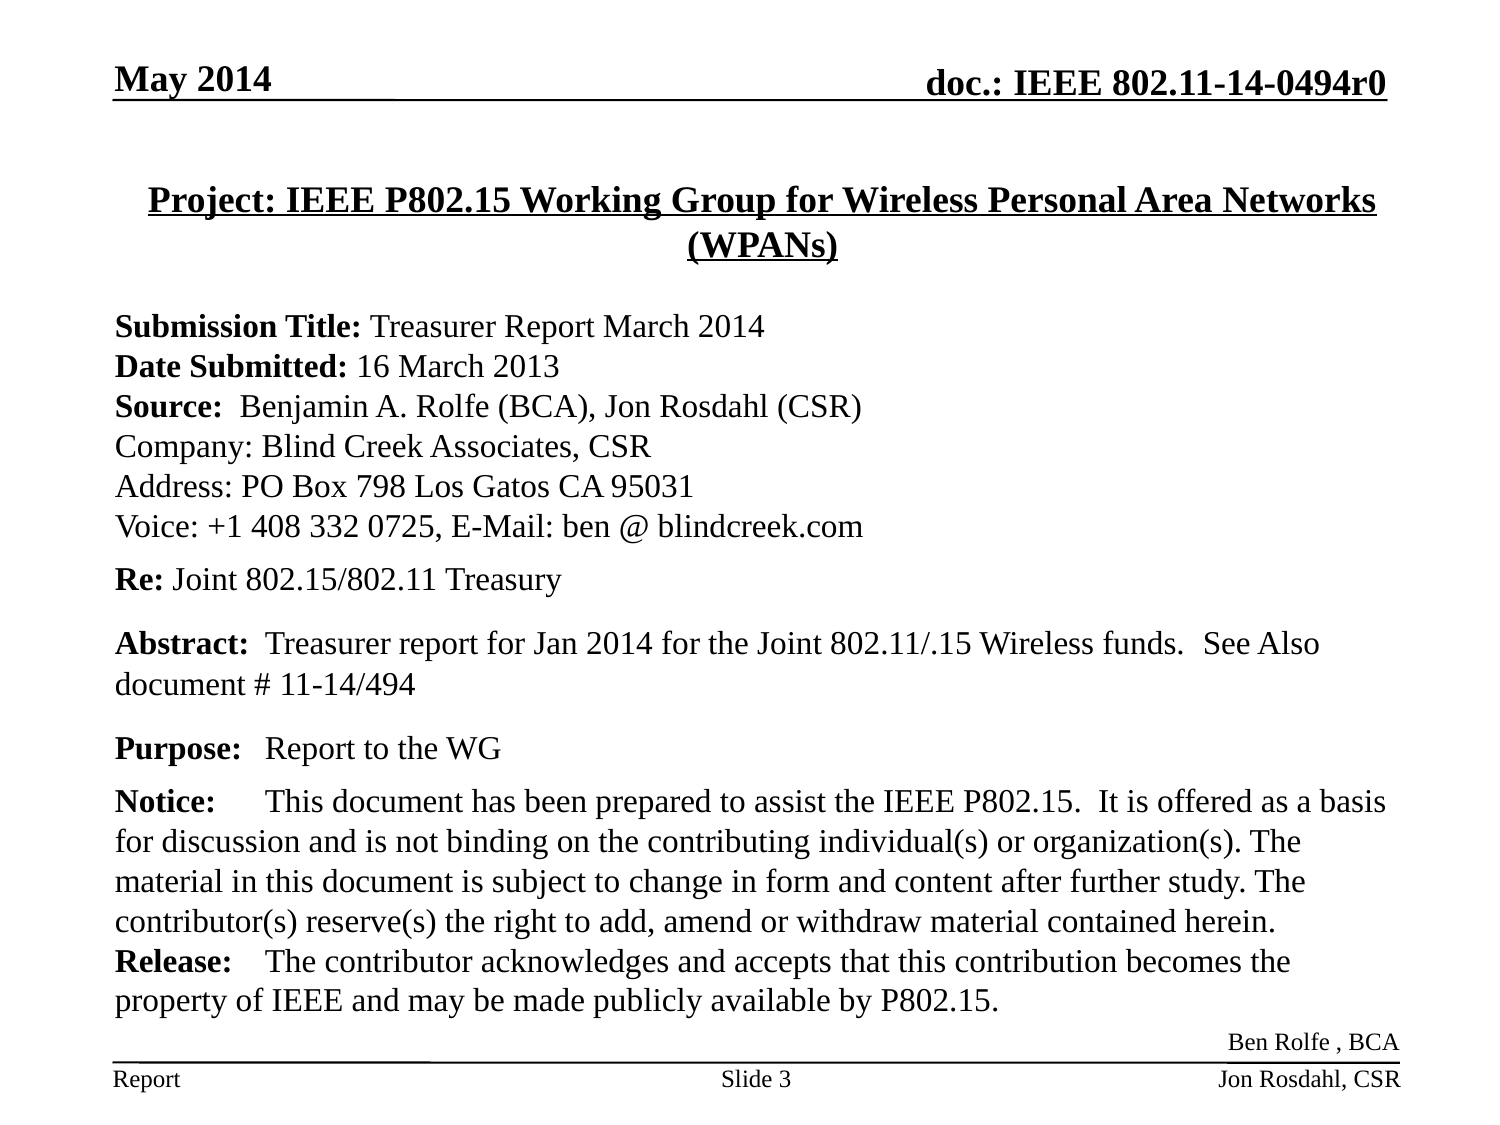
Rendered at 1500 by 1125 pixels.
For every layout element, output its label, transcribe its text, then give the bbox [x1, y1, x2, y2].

text_box Project: IEEE P802.15 Working Group for Wireless Personal Area Networks (WPANs) Submission Title: Treasurer Report March 2014 Date Submitted: 16 March 2013 Source: Benjamin A. Rolfe (BCA), Jon Rosdahl (CSR) Company: Blind Creek Associates, CSR Address: PO Box 798 Los Gatos CA 95031 Voice: +1 408 332 0725, E-Mail: ben @ blindcreek.com Re: Joint 802.15/802.11 Treasury Abstract: Treasurer report for Jan 2014 for the Joint 802.11/.15 Wireless funds. See Also document # 11-14/494 Purpose: Report to the WG Notice: This document has been prepared to assist the IEEE P802.15. It is offered as a basis for discussion and is not binding on the contributing individual(s) or organization(s). The material in this document is subject to change in form and content after further study. The contributor(s) reserve(s) the right to add, amend or withdraw material contained herein. Release: The contributor acknowledges and accepts that this contribution becomes the property of IEEE and may be made publicly available by P802.15. [99, 167, 1425, 1026]
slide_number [114, 54, 423, 100]
text_box Ben Rolfe , BCA [1212, 1025, 1400, 1056]
footer Jon Rosdahl, CSR [878, 1061, 1402, 1093]
slide_number Slide 3 [712, 1061, 800, 1123]
